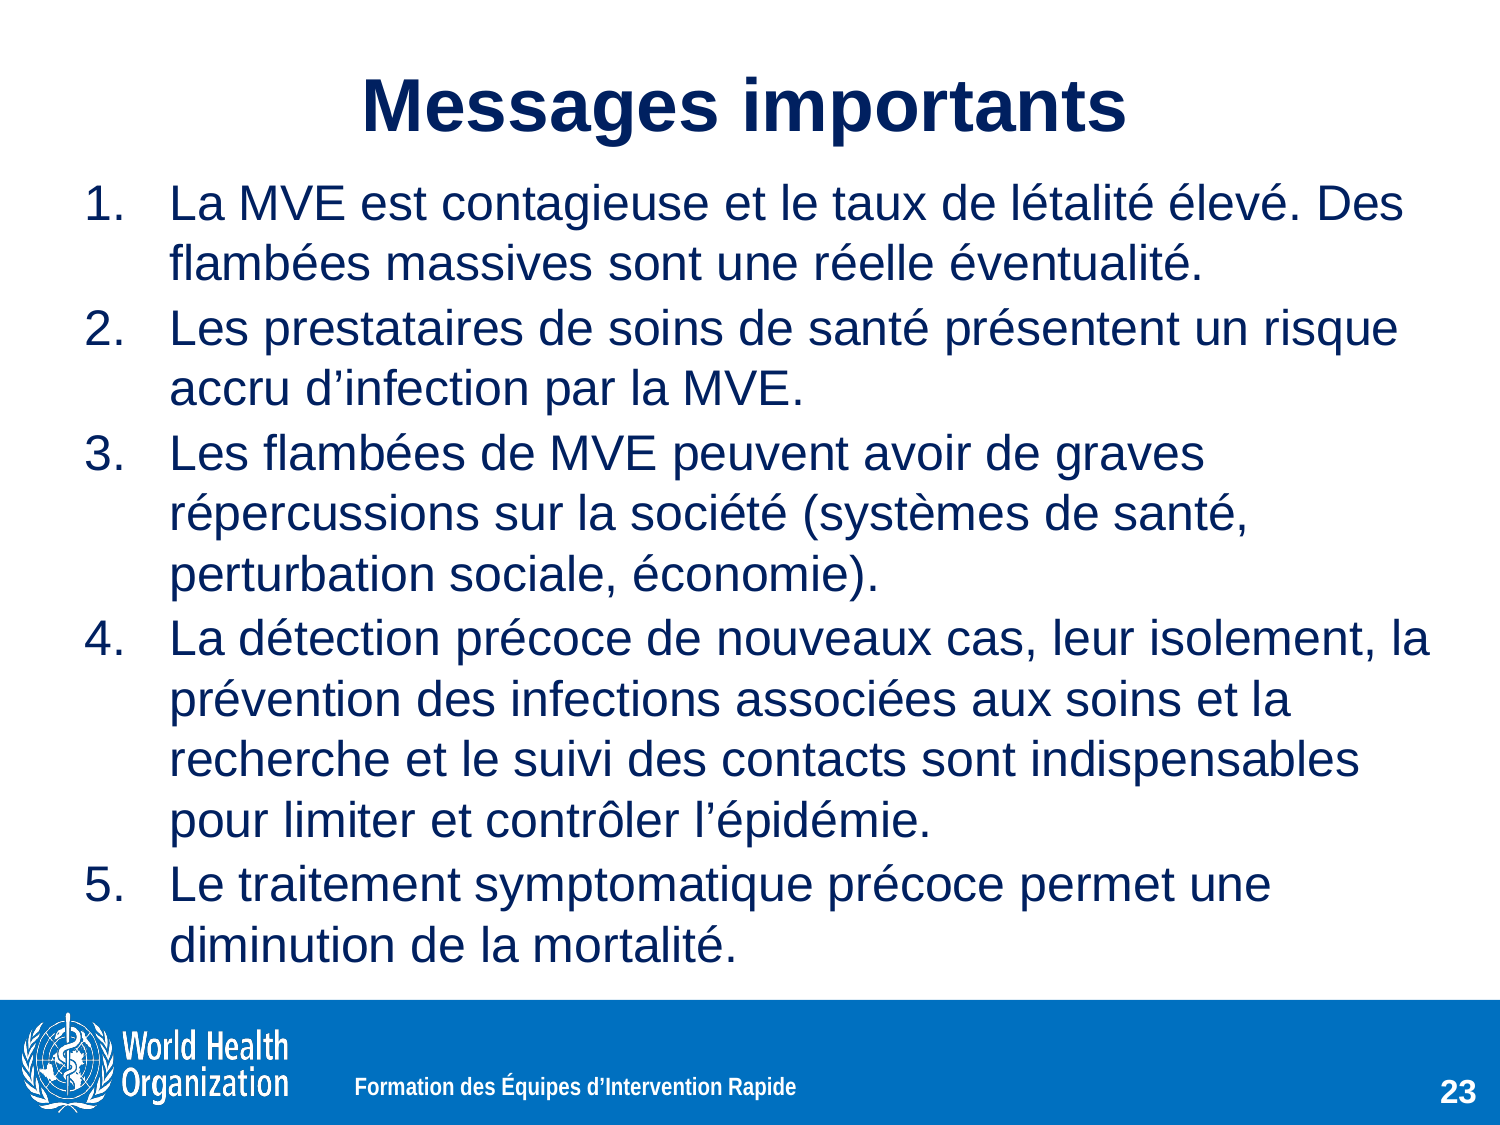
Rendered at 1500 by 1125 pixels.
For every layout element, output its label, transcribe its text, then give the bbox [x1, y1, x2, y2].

picture [21, 1012, 288, 1113]
text_box La MVE est contagieuse et le taux de létalité élevé. Des flambées massives sont une réelle éventualité. Les prestataires de soins de santé présentent un risque accru d’infection par la MVE. Les flambées de MVE peuvent avoir de graves répercussions sur la société (systèmes de santé, perturbation sociale, économie). La détection précoce de nouveaux cas, leur isolement, la prévention des infections associées aux soins et la recherche et le suivi des contacts sont indispensables pour limiter et contrôler l’épidémie. Le traitement symptomatique précoce permet une diminution de la mortalité. [70, 162, 1454, 980]
title Messages importants [70, 7, 1421, 162]
